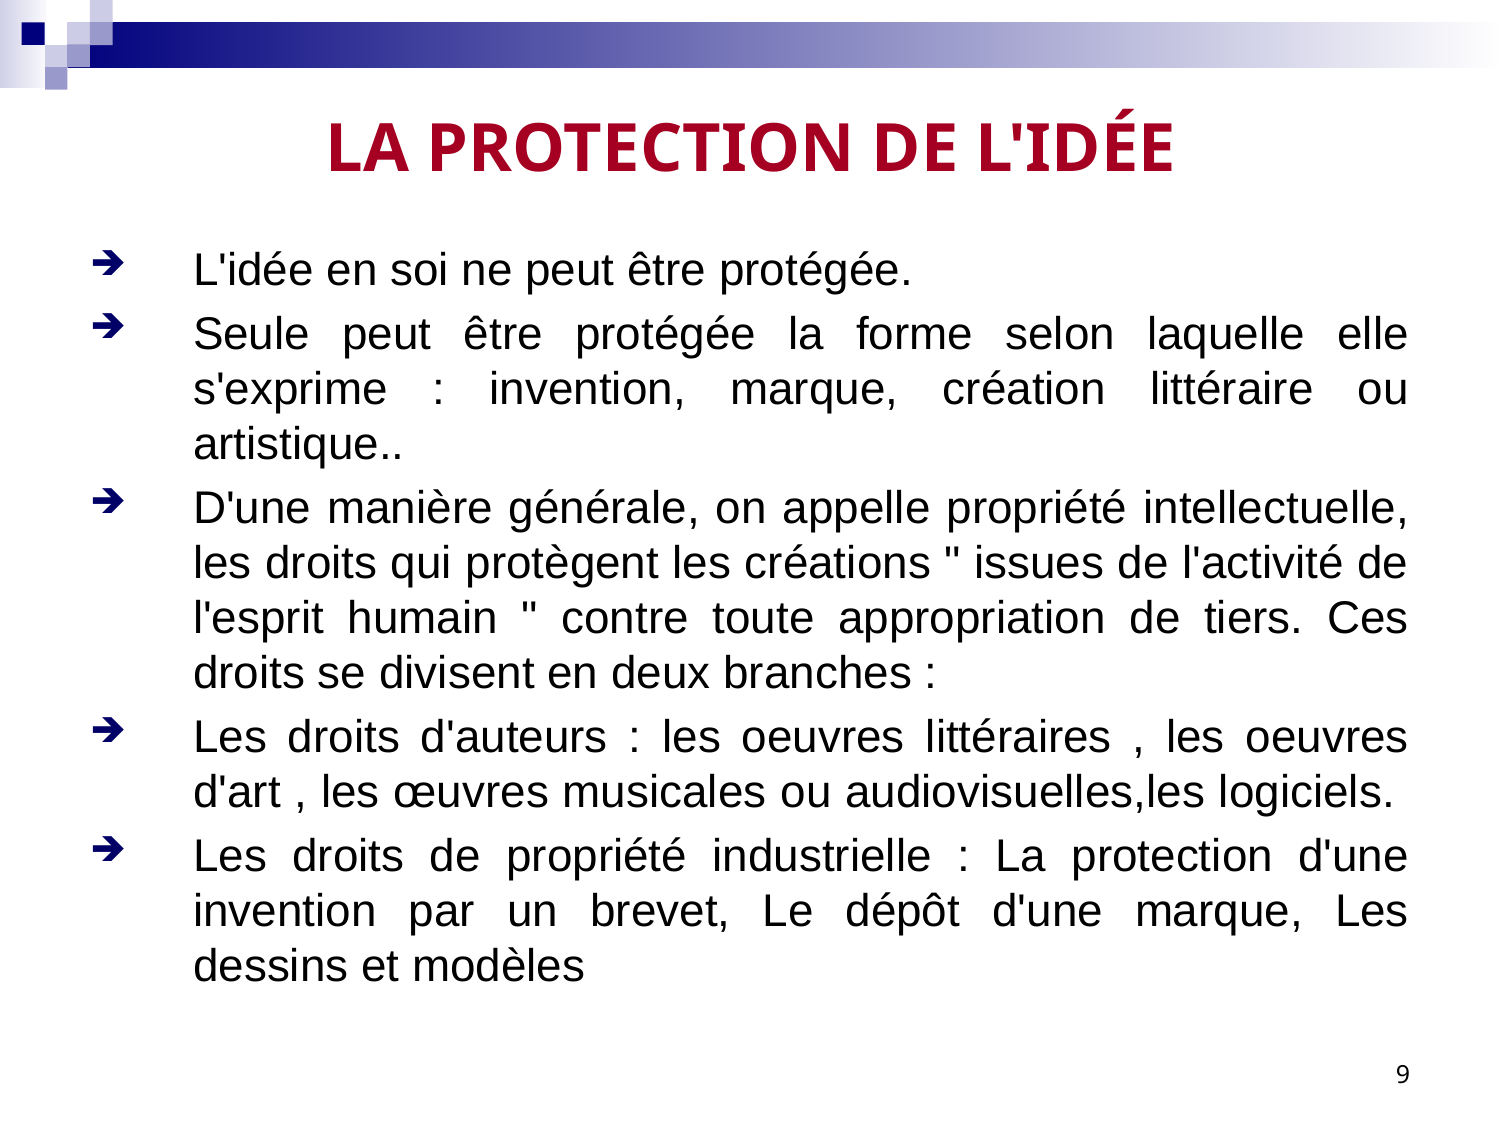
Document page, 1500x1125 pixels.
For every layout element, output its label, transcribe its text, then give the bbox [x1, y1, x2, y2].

slide_number 9 [1074, 1025, 1425, 1100]
list L'idée en soi ne peut être protégée. Seule peut être protégée la forme selon laquelle elle s'exprime : invention, marque, création littéraire ou artistique.. D'une manière générale, on appelle propriété intellectuelle, les droits qui protègent les créations " issues de l'activité de l'esprit humain " contre toute appropriation de tiers. Ces droits se divisent en deux branches : Les droits d'auteurs : les oeuvres littéraires , les oeuvres d'art , les œuvres musicales ou audiovisuelles,les logiciels. Les droits de propriété industrielle : La protection d'une invention par un brevet, Le dépôt d'une marque, Les dessins et modèles [75, 231, 1425, 1012]
title LA PROTECTION DE L'IDÉE [85, 71, 1436, 217]
